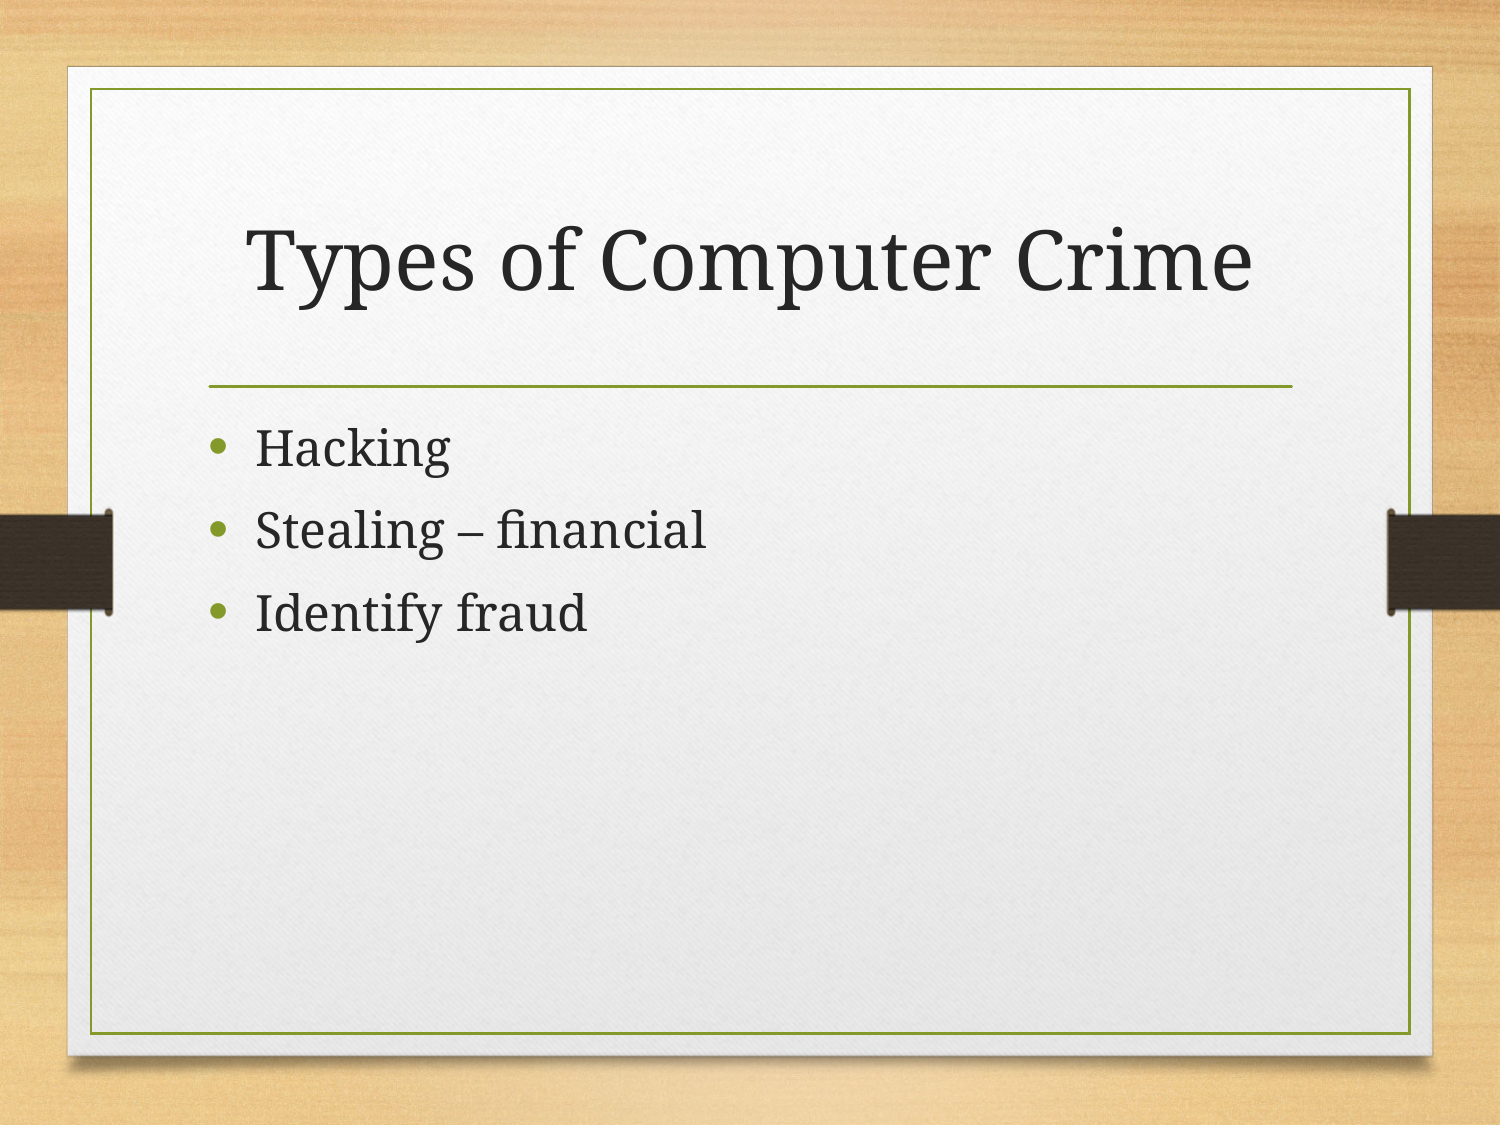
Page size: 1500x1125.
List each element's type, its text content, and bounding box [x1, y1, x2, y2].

title Types of Computer Crime [193, 150, 1309, 365]
list Hacking Stealing – financial Identify fraud [193, 408, 1309, 974]
picture [0, 0, 1500, 1125]
